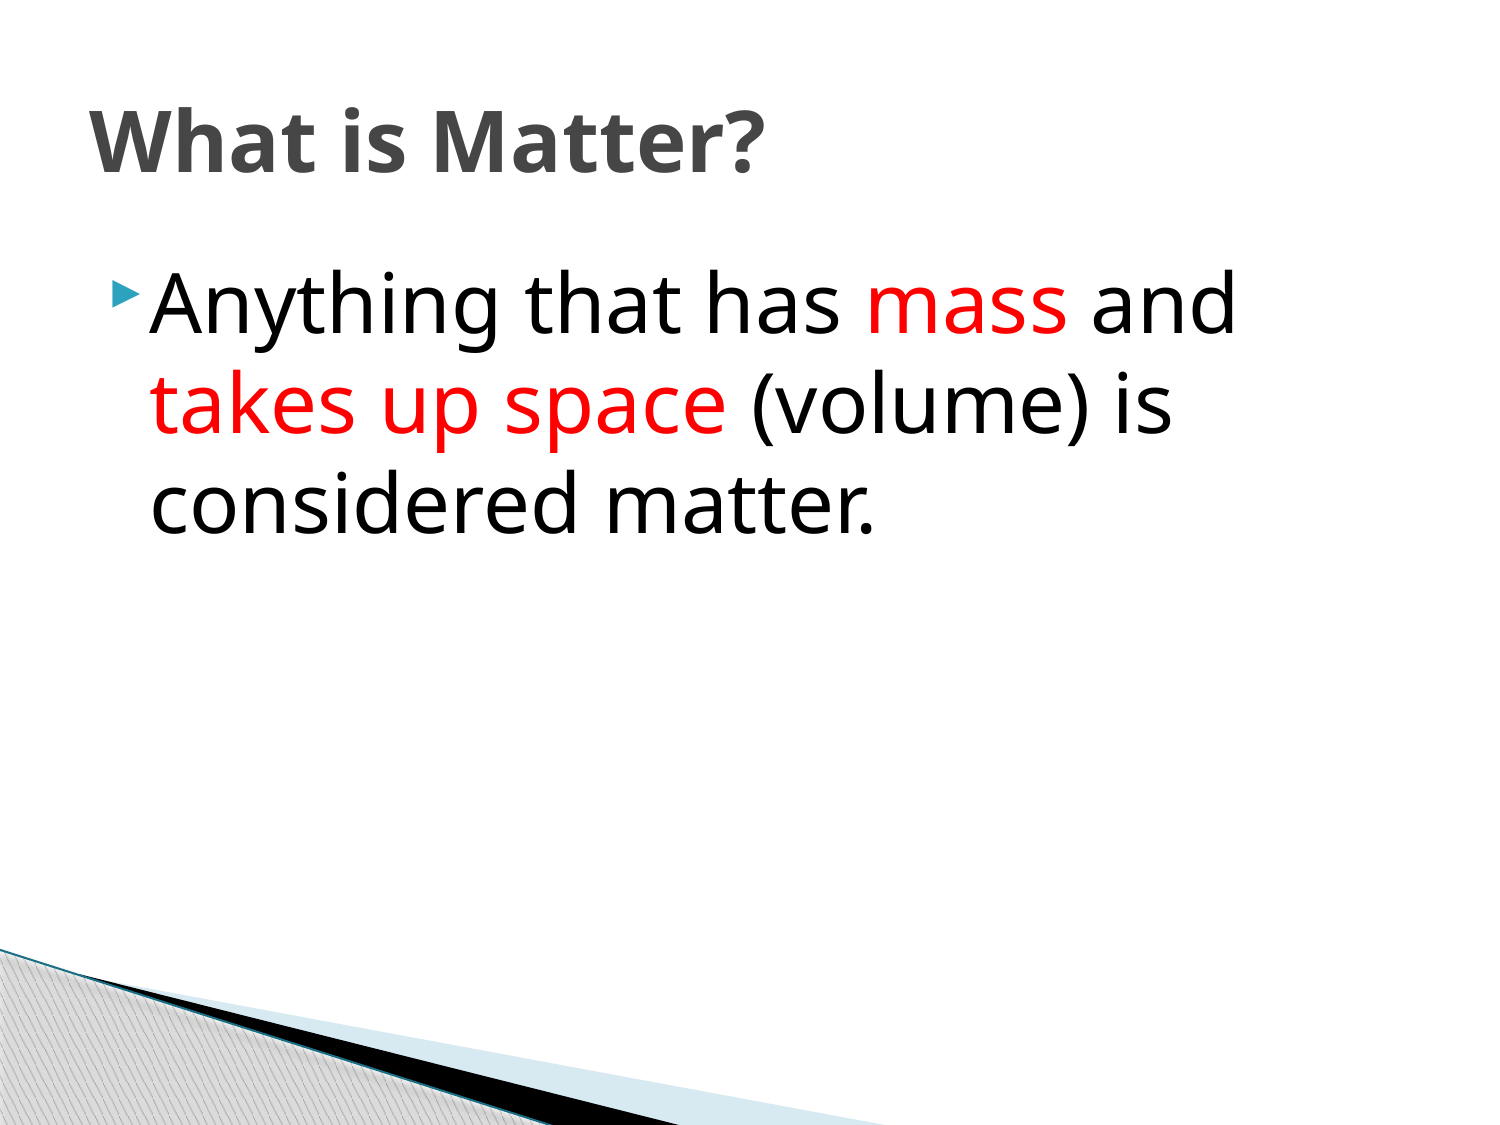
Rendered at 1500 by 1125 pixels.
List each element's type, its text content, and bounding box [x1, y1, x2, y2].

title What is Matter? [75, 45, 1425, 233]
list Anything that has mass and takes up space (volume) is considered matter. [75, 243, 1425, 986]
